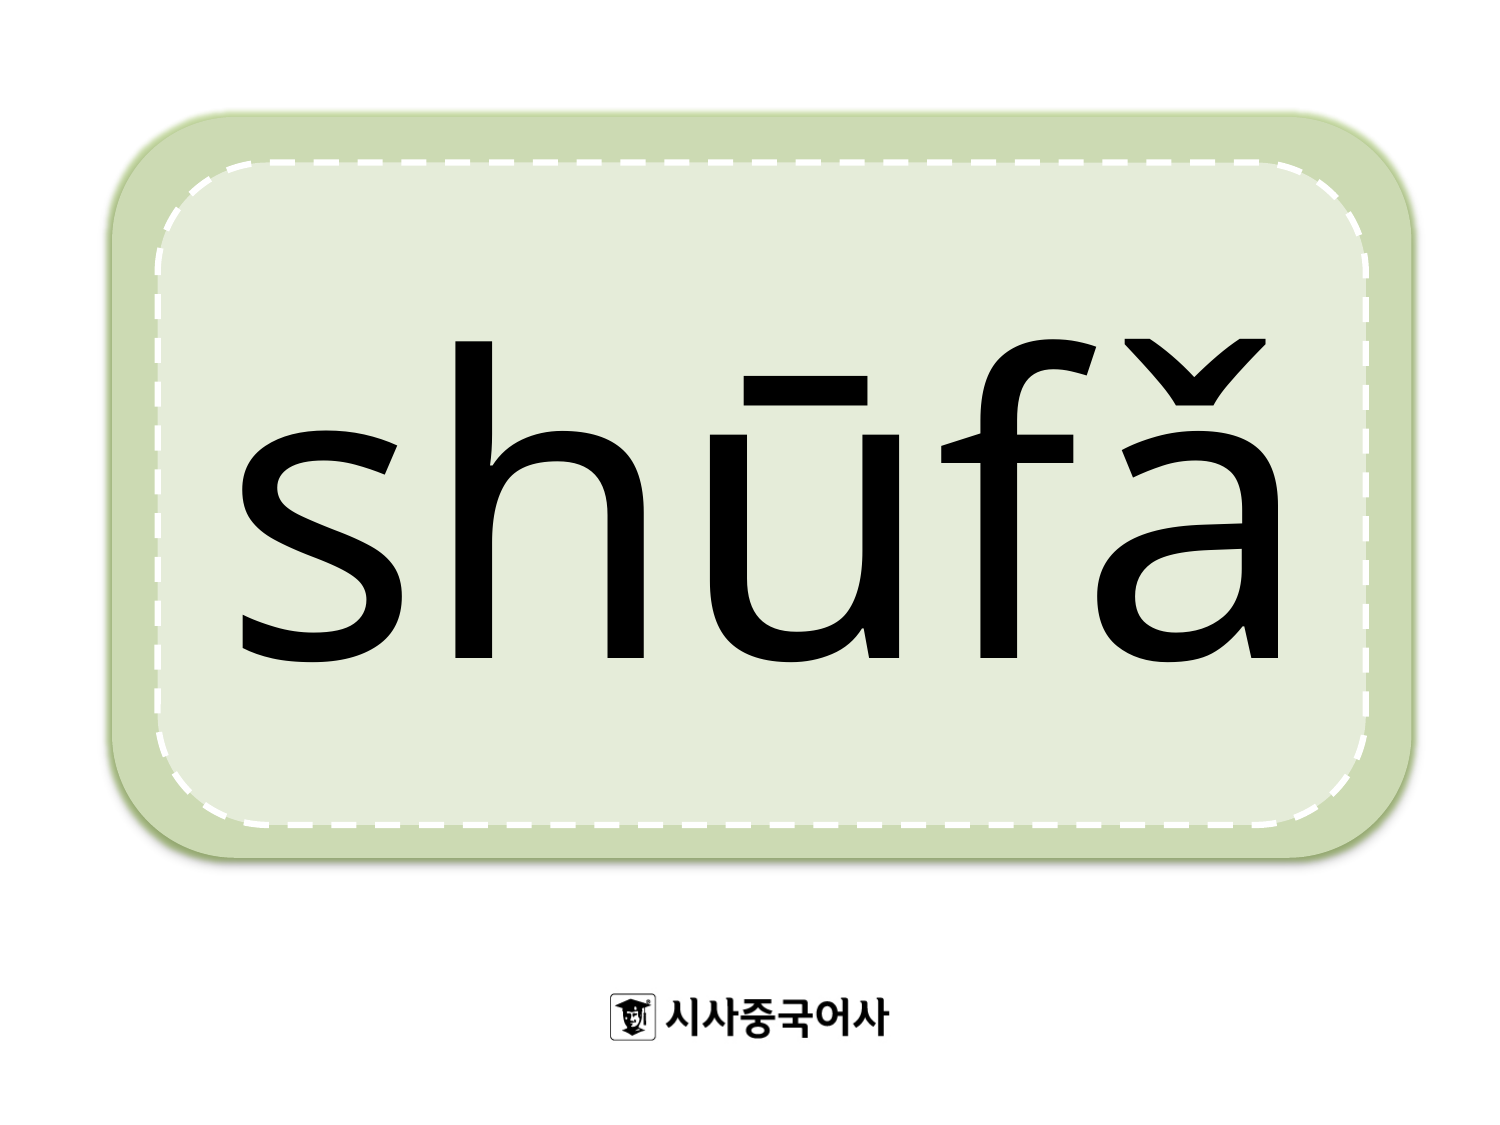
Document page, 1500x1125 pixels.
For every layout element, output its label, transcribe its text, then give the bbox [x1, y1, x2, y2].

text_box shūfǎ [162, 160, 1371, 824]
picture [602, 987, 898, 1047]
